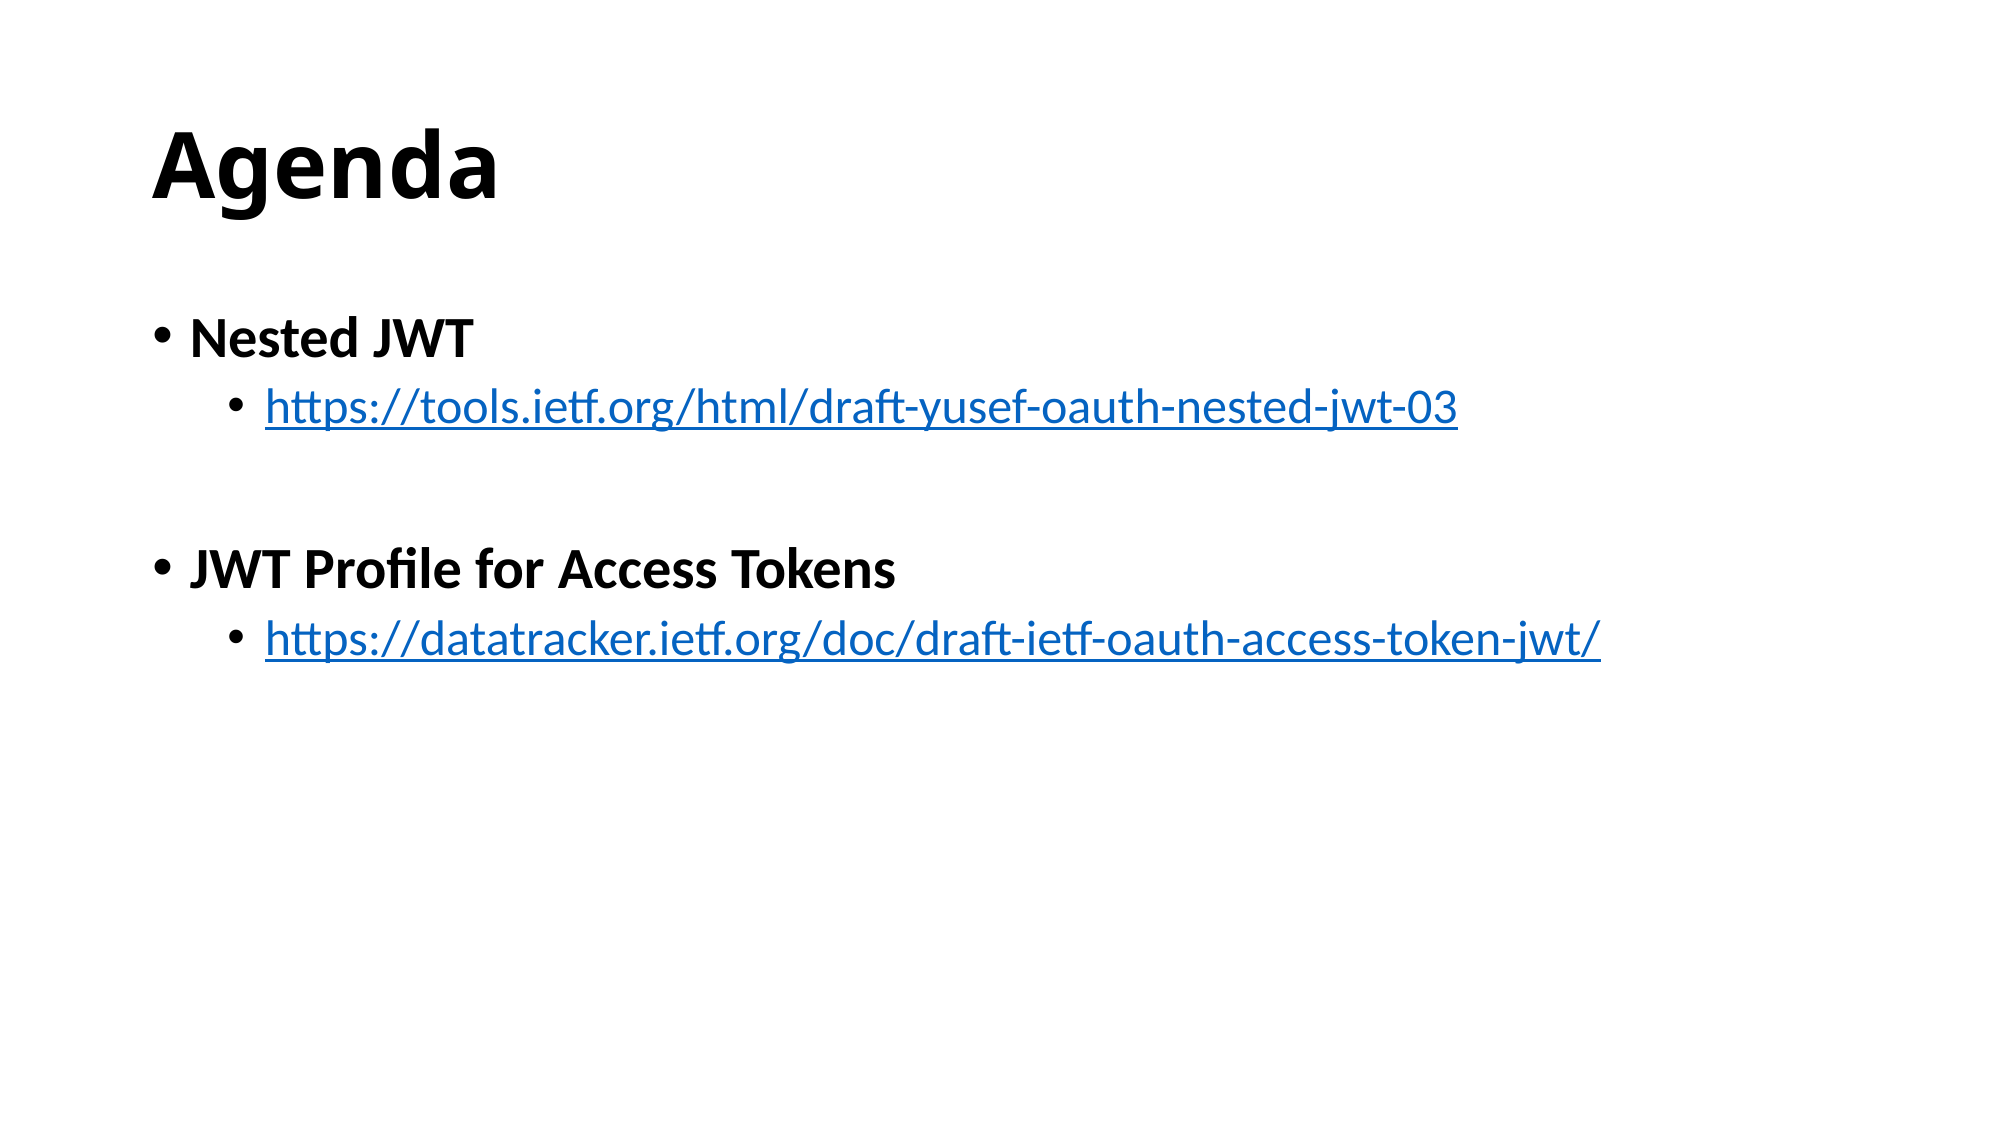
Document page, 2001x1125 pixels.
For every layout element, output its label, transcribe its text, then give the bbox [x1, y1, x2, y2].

title Agenda [137, 59, 1863, 278]
list Nested JWT https://tools.ietf.org/html/draft-yusef-oauth-nested-jwt-03 JWT Profile for Access Tokens https://datatracker.ietf.org/doc/draft-ietf-oauth-access-token-jwt/ [137, 299, 1863, 1014]
